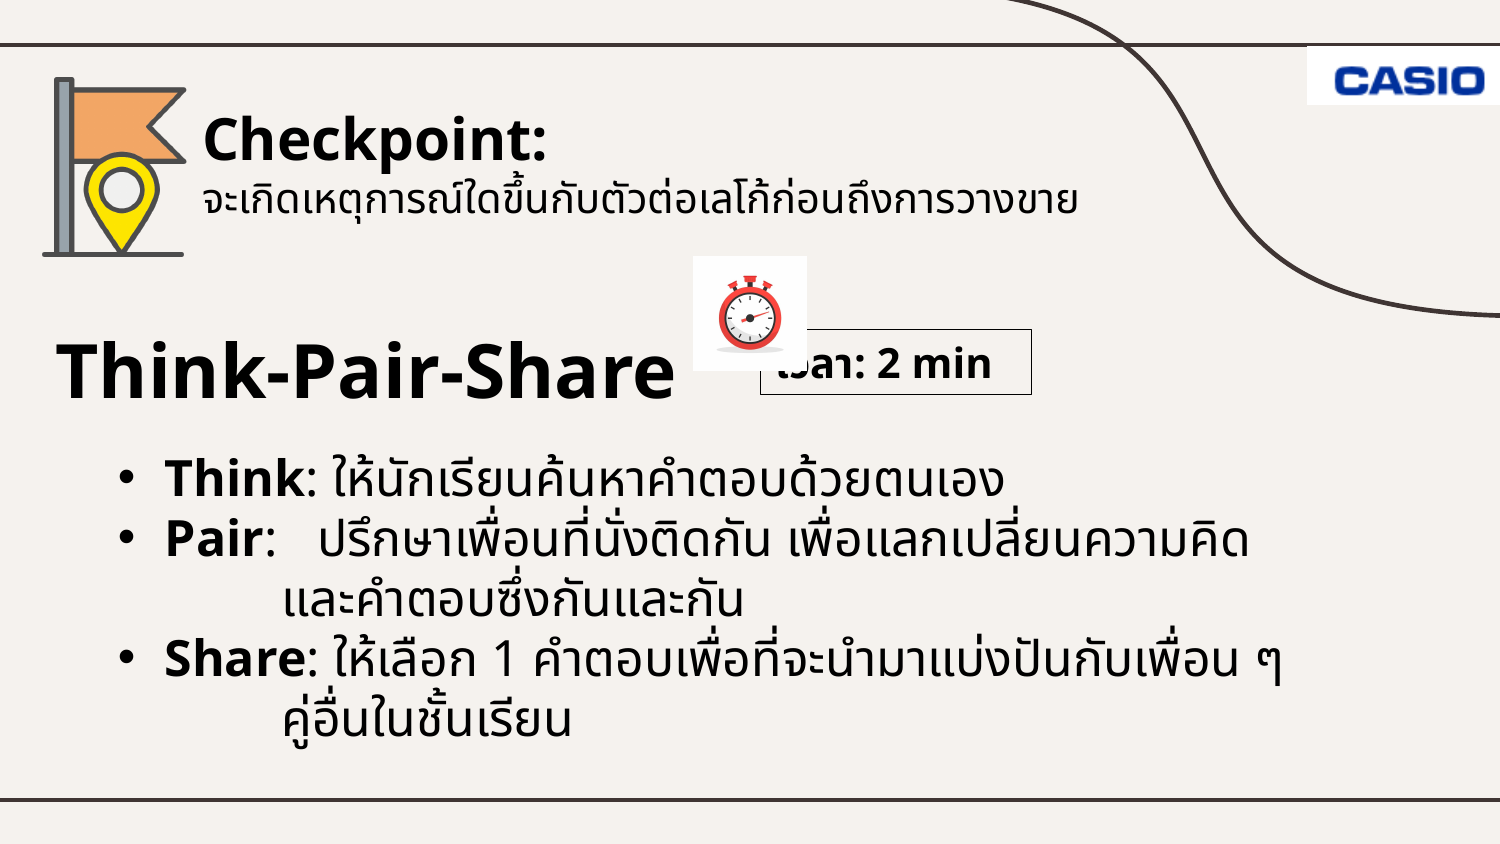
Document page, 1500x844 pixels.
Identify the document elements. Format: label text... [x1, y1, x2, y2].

picture [1307, 46, 1500, 105]
picture [24, 77, 204, 257]
text_box Think: ให้นักเรียนค้นหาคำตอบด้วยตนเอง Pair: ปรึกษาเพื่อนที่นั่งติดกัน เพื่อแลกเปลี่ยนความคิด และคำตอบซึ่งกันและกัน Share: ให้เลือก 1 คำตอบเพื่อที่จะนำมาแบ่งปันกับเพื่อน ๆ คู่อื่นในชั้นเรียน [102, 438, 1398, 754]
text_box Checkpoint: จะเกิดเหตุการณ์ใดขึ้นกับตัวต่อเลโก้ก่อนถึงการวางขาย [208, 86, 1308, 240]
title Think-Pair-Share [40, 308, 1078, 422]
picture [692, 256, 807, 371]
text_box เวลา: 2 min [760, 329, 1032, 395]
